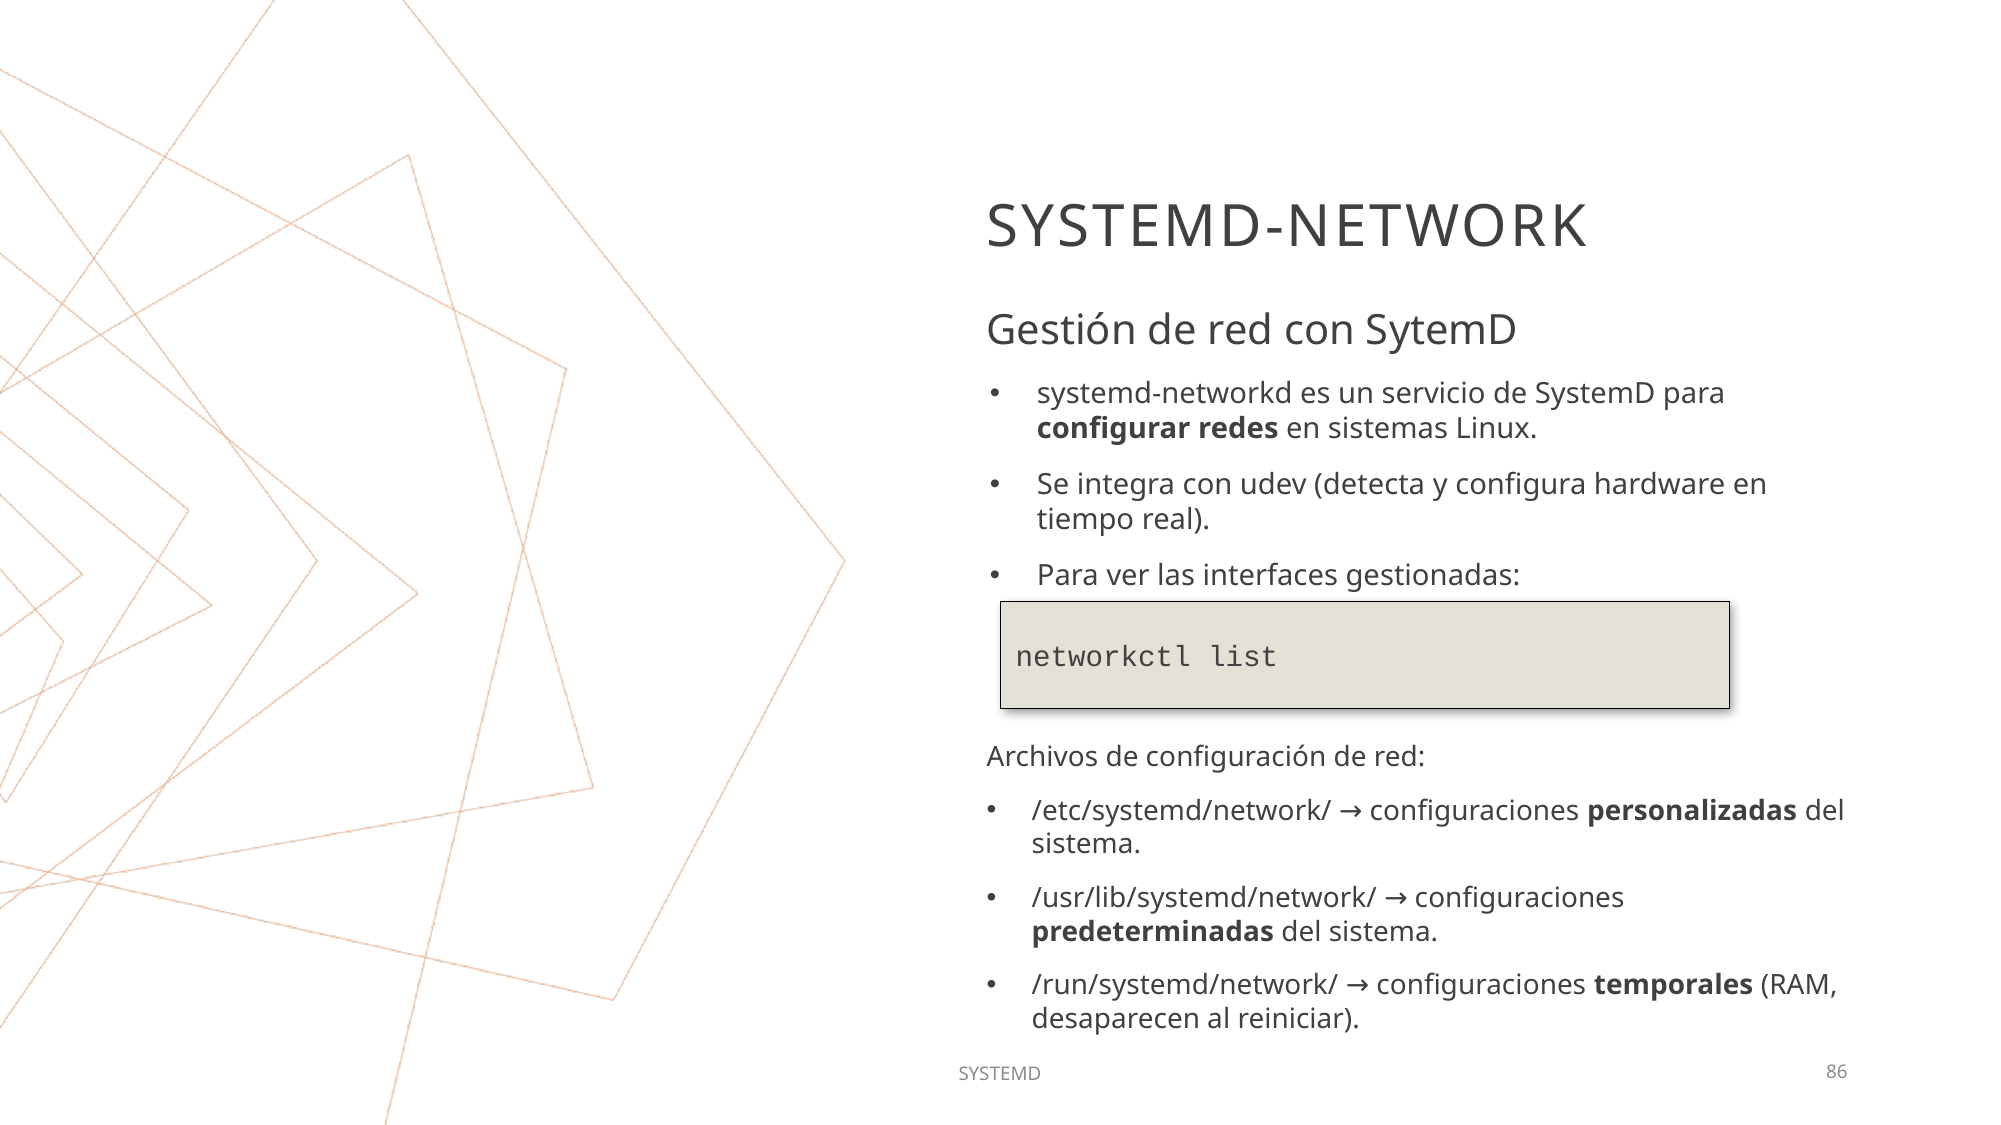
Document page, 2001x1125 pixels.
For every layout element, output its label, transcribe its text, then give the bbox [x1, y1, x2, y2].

text_box Gestión de red con SytemD [971, 295, 1863, 387]
picture [0, 0, 893, 1125]
footer SYSTEMD [662, 1042, 1338, 1103]
text_box systemd-networkd es un servicio de SystemD para configurar redes en sistemas Linux. Se integra con udev (detecta y configura hardware en tiempo real). Para ver las interfaces gestionadas: [974, 387, 1863, 625]
text_box Archivos de configuración de red: /etc/systemd/network/ → configuraciones personalizadas del sistema. /usr/lib/systemd/network/ → configuraciones predeterminadas del sistema. /run/systemd/network/ → configuraciones temporales (RAM, desaparecen al reiniciar). [971, 731, 1862, 1044]
slide_number 86 [1412, 1042, 1863, 1103]
text_box networkctl list [1000, 601, 1730, 709]
title Systemd-network [971, 189, 1863, 295]
